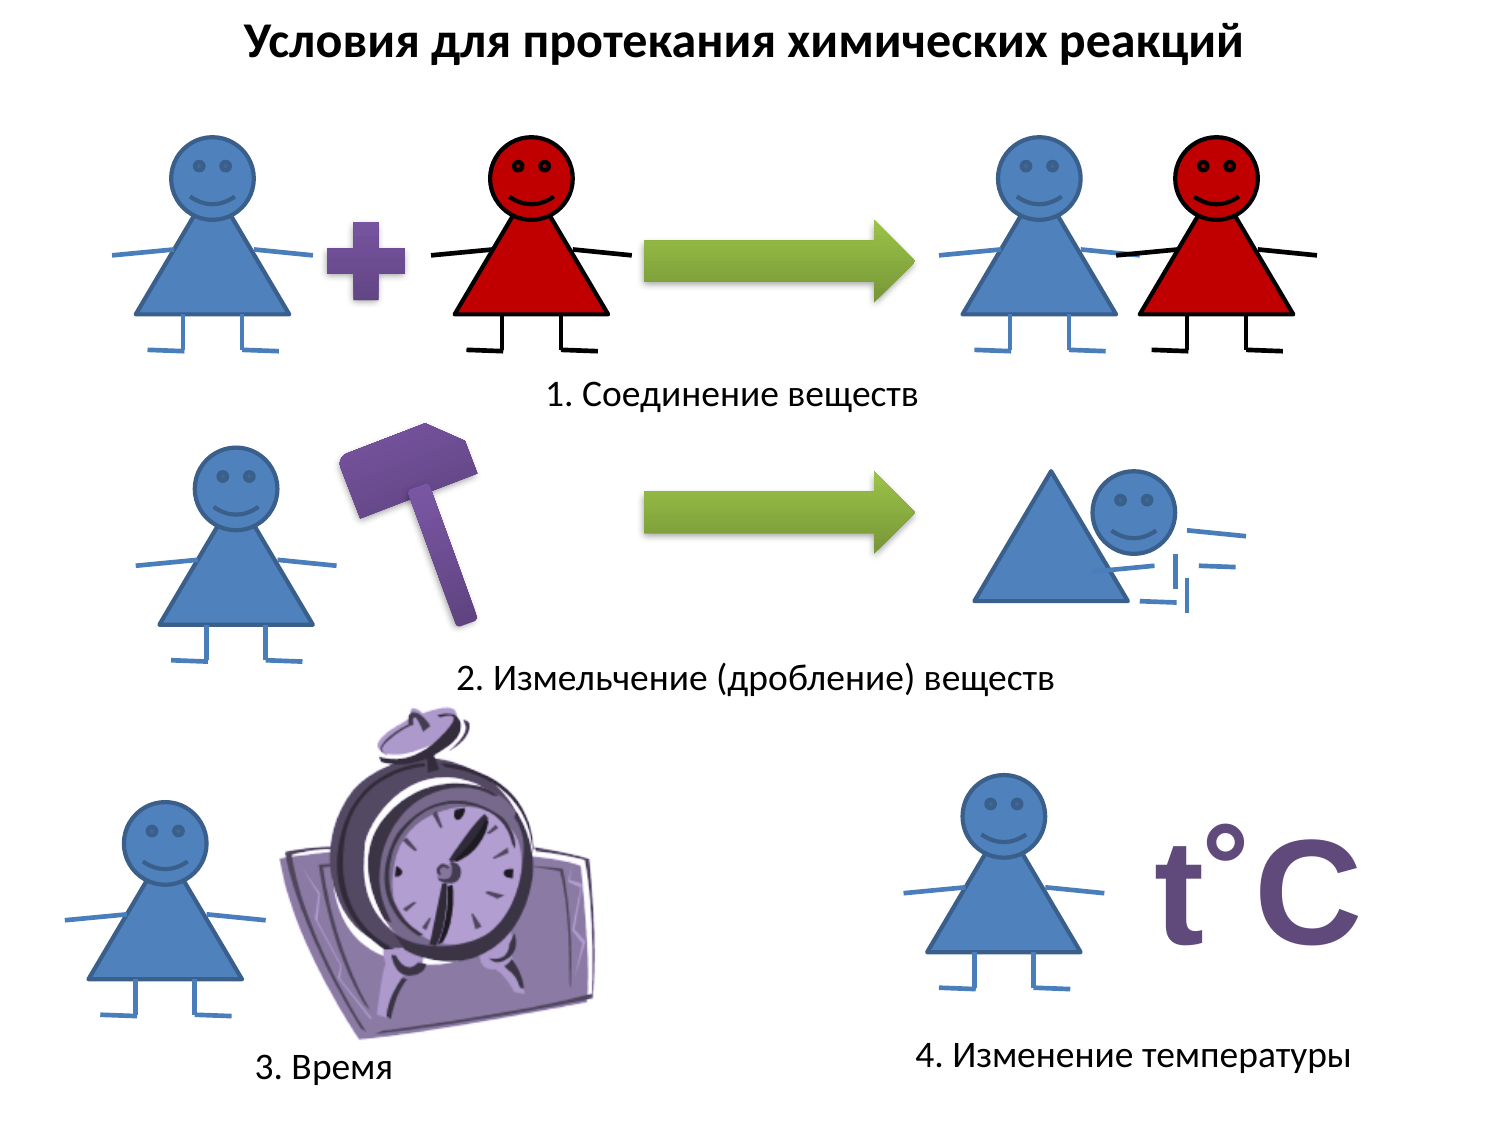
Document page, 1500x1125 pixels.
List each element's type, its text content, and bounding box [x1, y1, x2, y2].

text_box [844, 774, 1436, 1084]
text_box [64, 703, 600, 1096]
text_box Условия для протекания химических реакций [64, 0, 1424, 75]
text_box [135, 432, 1377, 706]
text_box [111, 136, 1353, 423]
